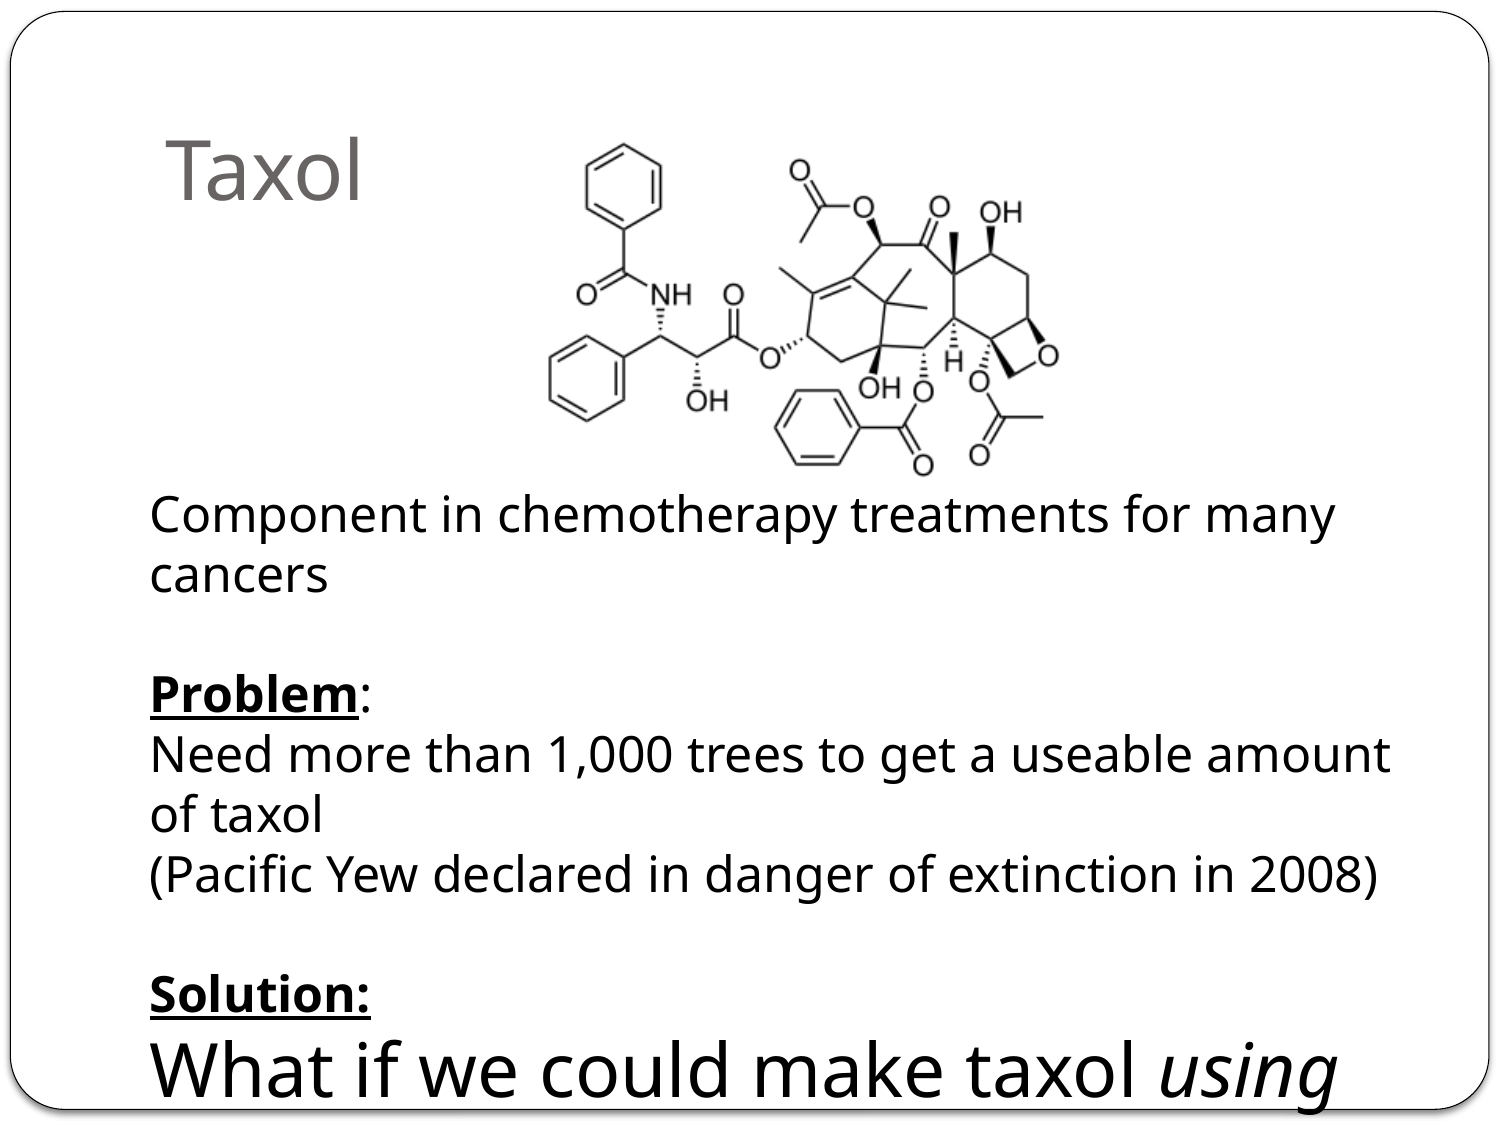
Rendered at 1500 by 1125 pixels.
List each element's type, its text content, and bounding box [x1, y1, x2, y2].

text_box Component in chemotherapy treatments for many cancers Problem: Need more than 1,000 trees to get a useable amount of taxol (Pacific Yew declared in danger of extinction in 2008) Solution: What if we could make taxol using chemistry? [134, 474, 1435, 1125]
title Taxol [149, 44, 1426, 233]
picture [530, 124, 1078, 496]
